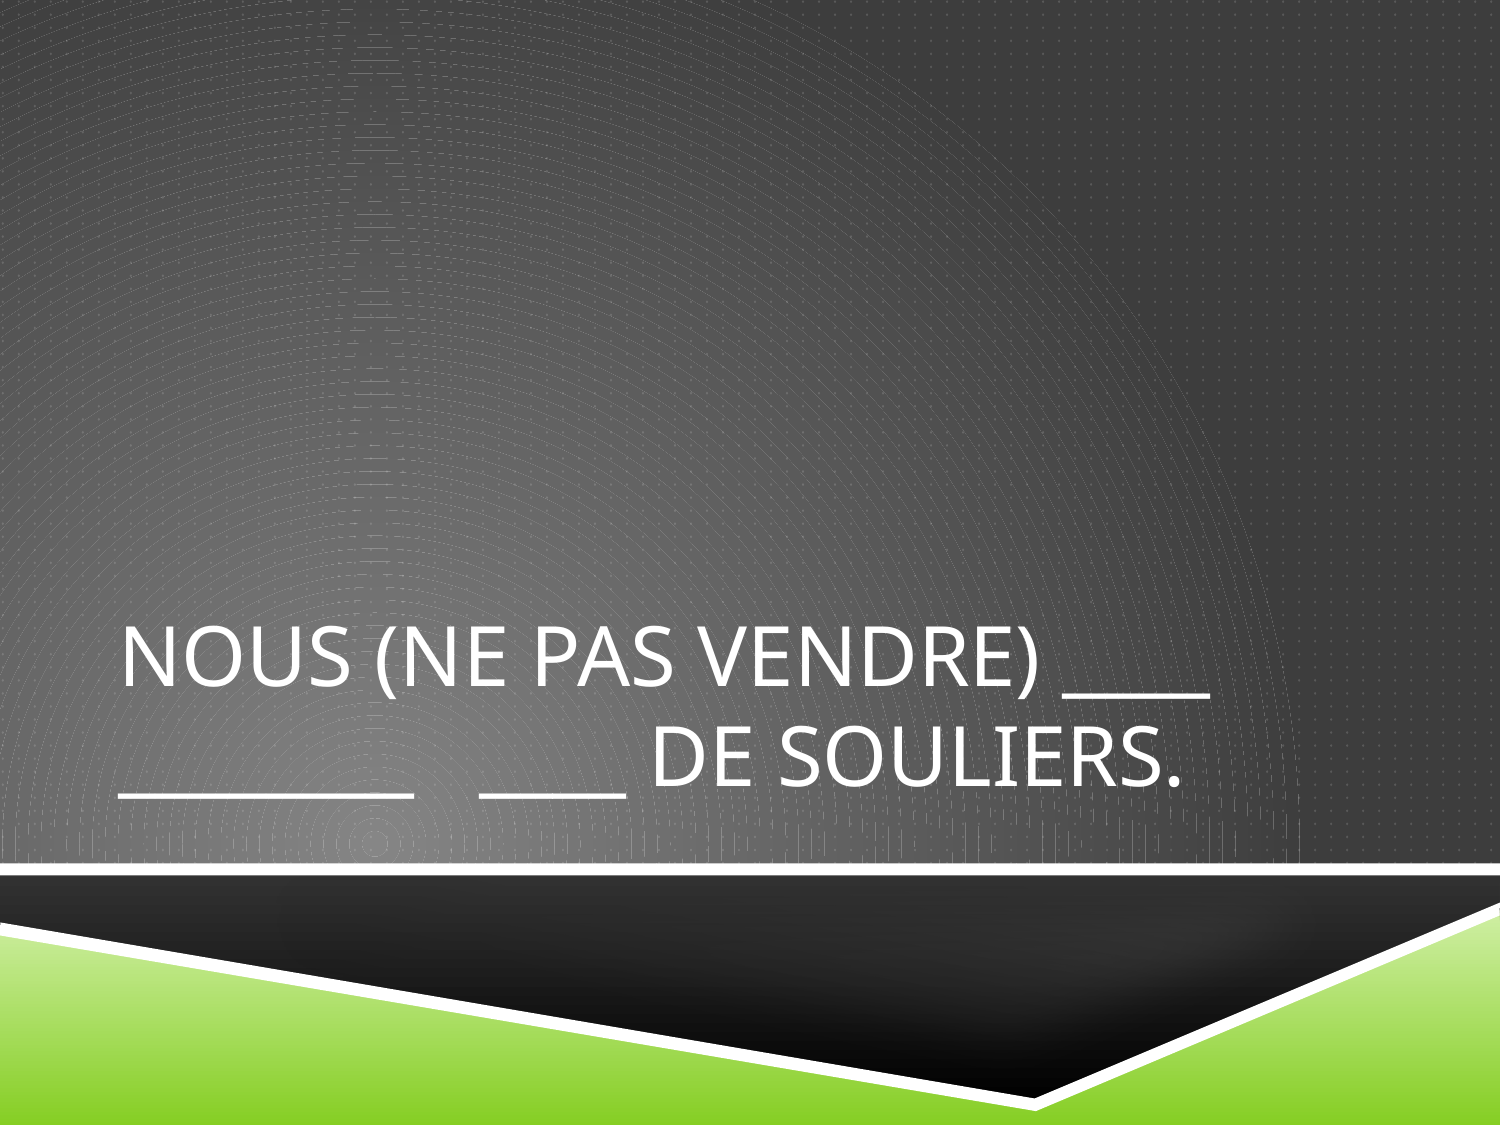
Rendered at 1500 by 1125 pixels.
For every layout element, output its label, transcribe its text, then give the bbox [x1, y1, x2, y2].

title Nous (NE PAS VENDRE) ____ ________ ____ de souliers. [118, 596, 1394, 820]
